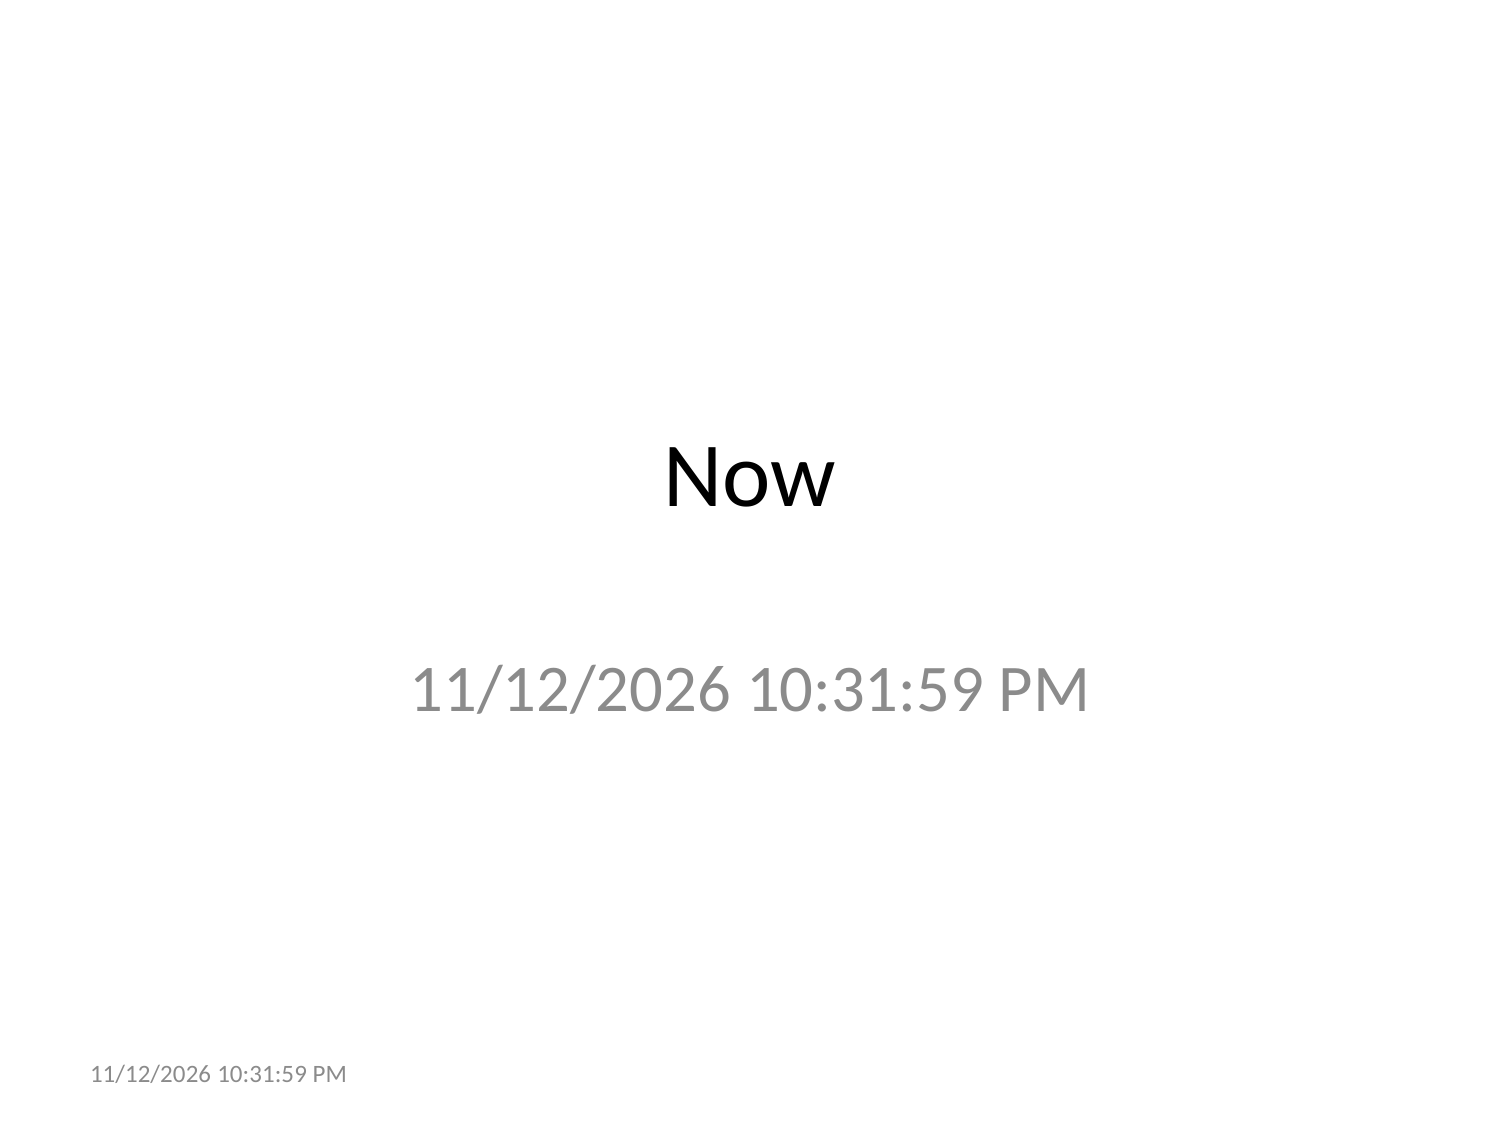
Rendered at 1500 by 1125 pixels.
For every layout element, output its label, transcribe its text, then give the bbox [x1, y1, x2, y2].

title Now [112, 349, 1388, 591]
subtitle 2011-12-19 10:20:04 AM [225, 637, 1275, 925]
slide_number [75, 1042, 425, 1103]
